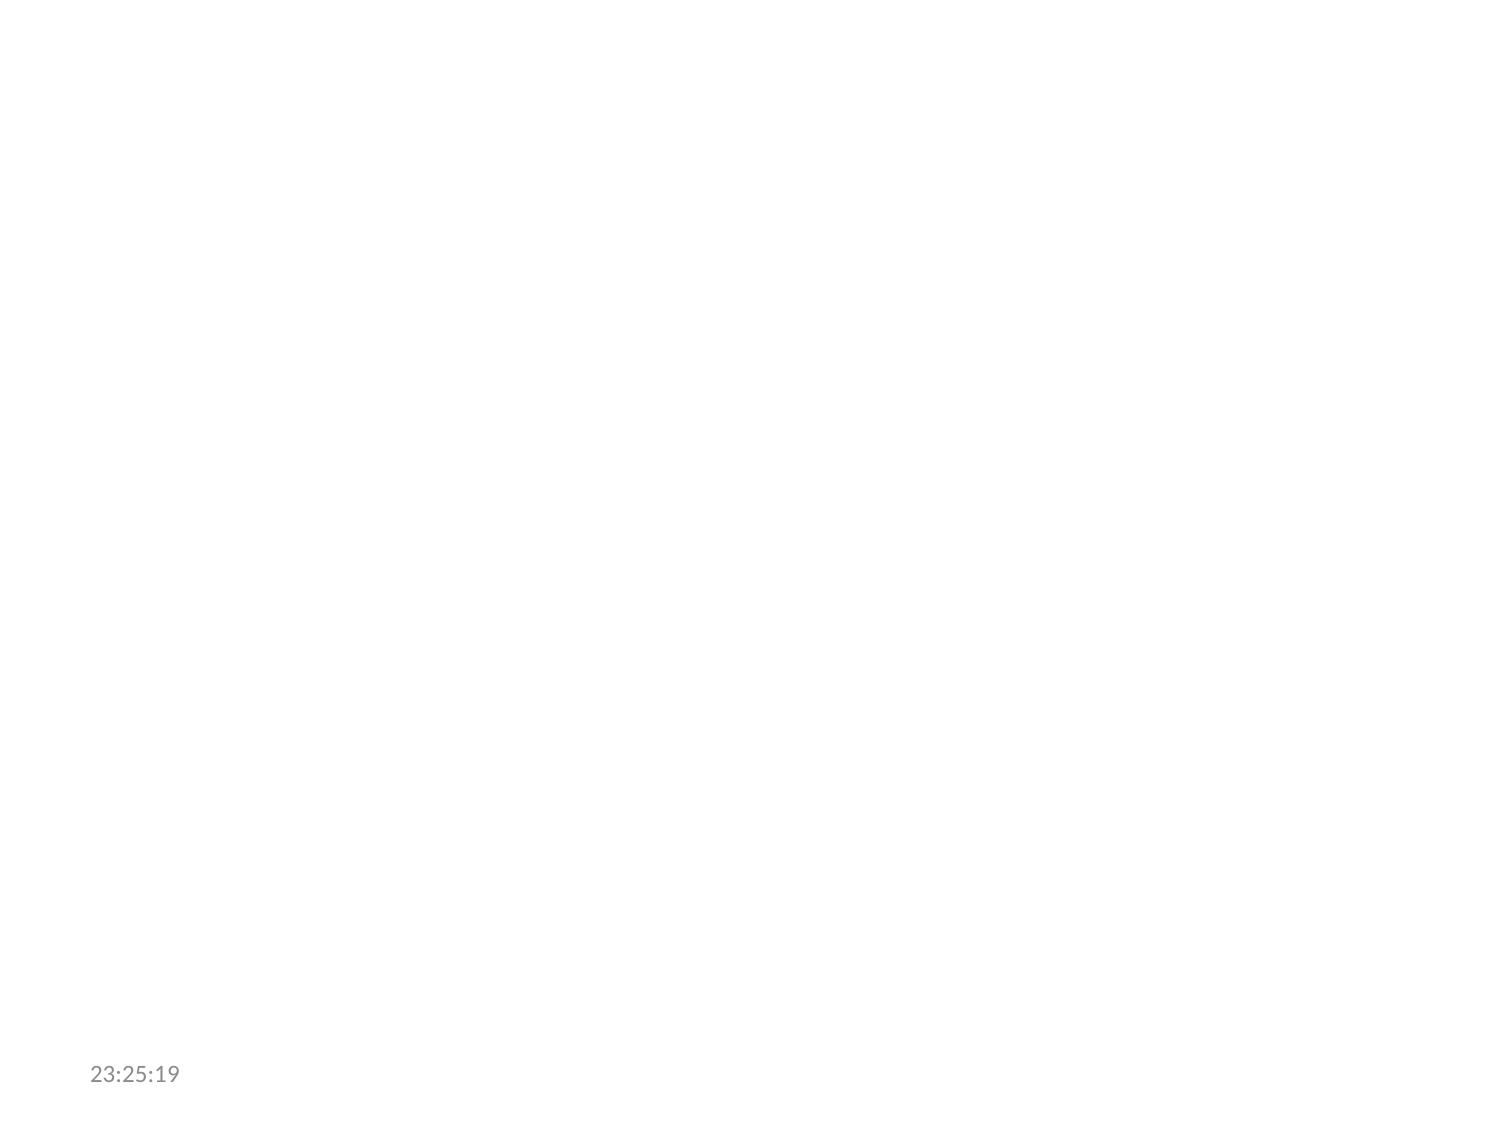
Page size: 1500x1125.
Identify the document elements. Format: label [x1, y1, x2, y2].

slide_number [75, 1042, 425, 1103]
